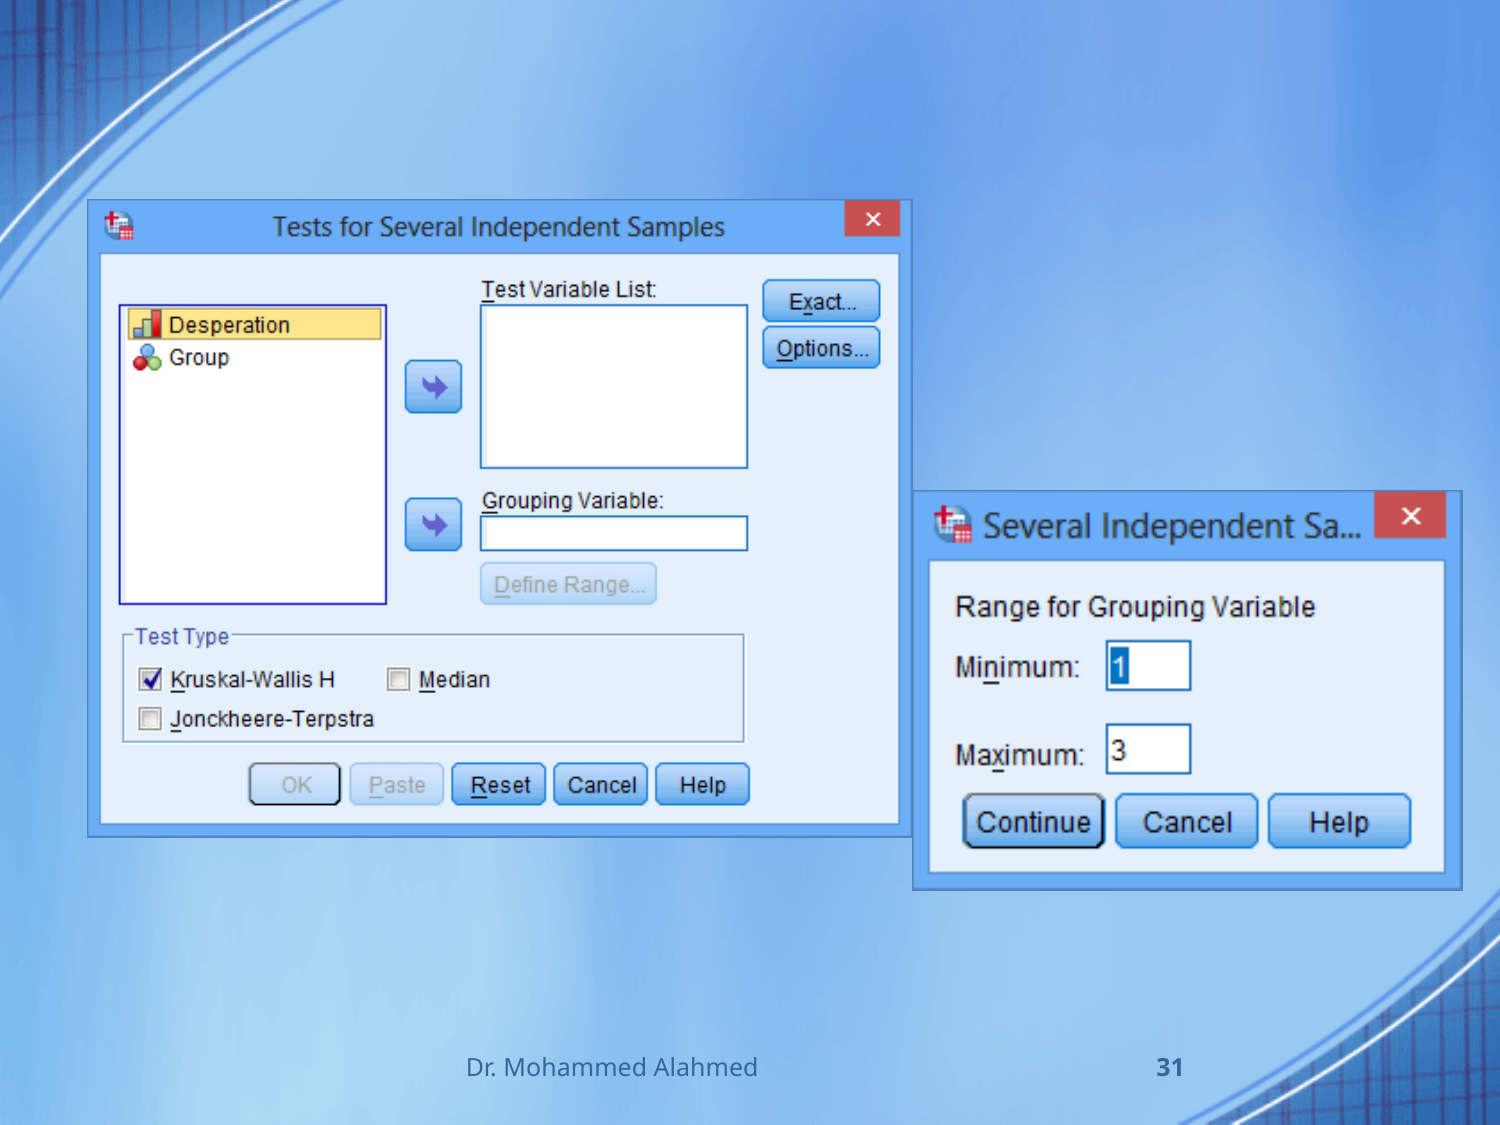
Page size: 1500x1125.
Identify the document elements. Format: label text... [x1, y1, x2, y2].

footer Dr. Mohammed Alahmed [374, 1037, 851, 1100]
picture [0, 0, 1500, 1125]
slide_number 31 [887, 1037, 1201, 1100]
